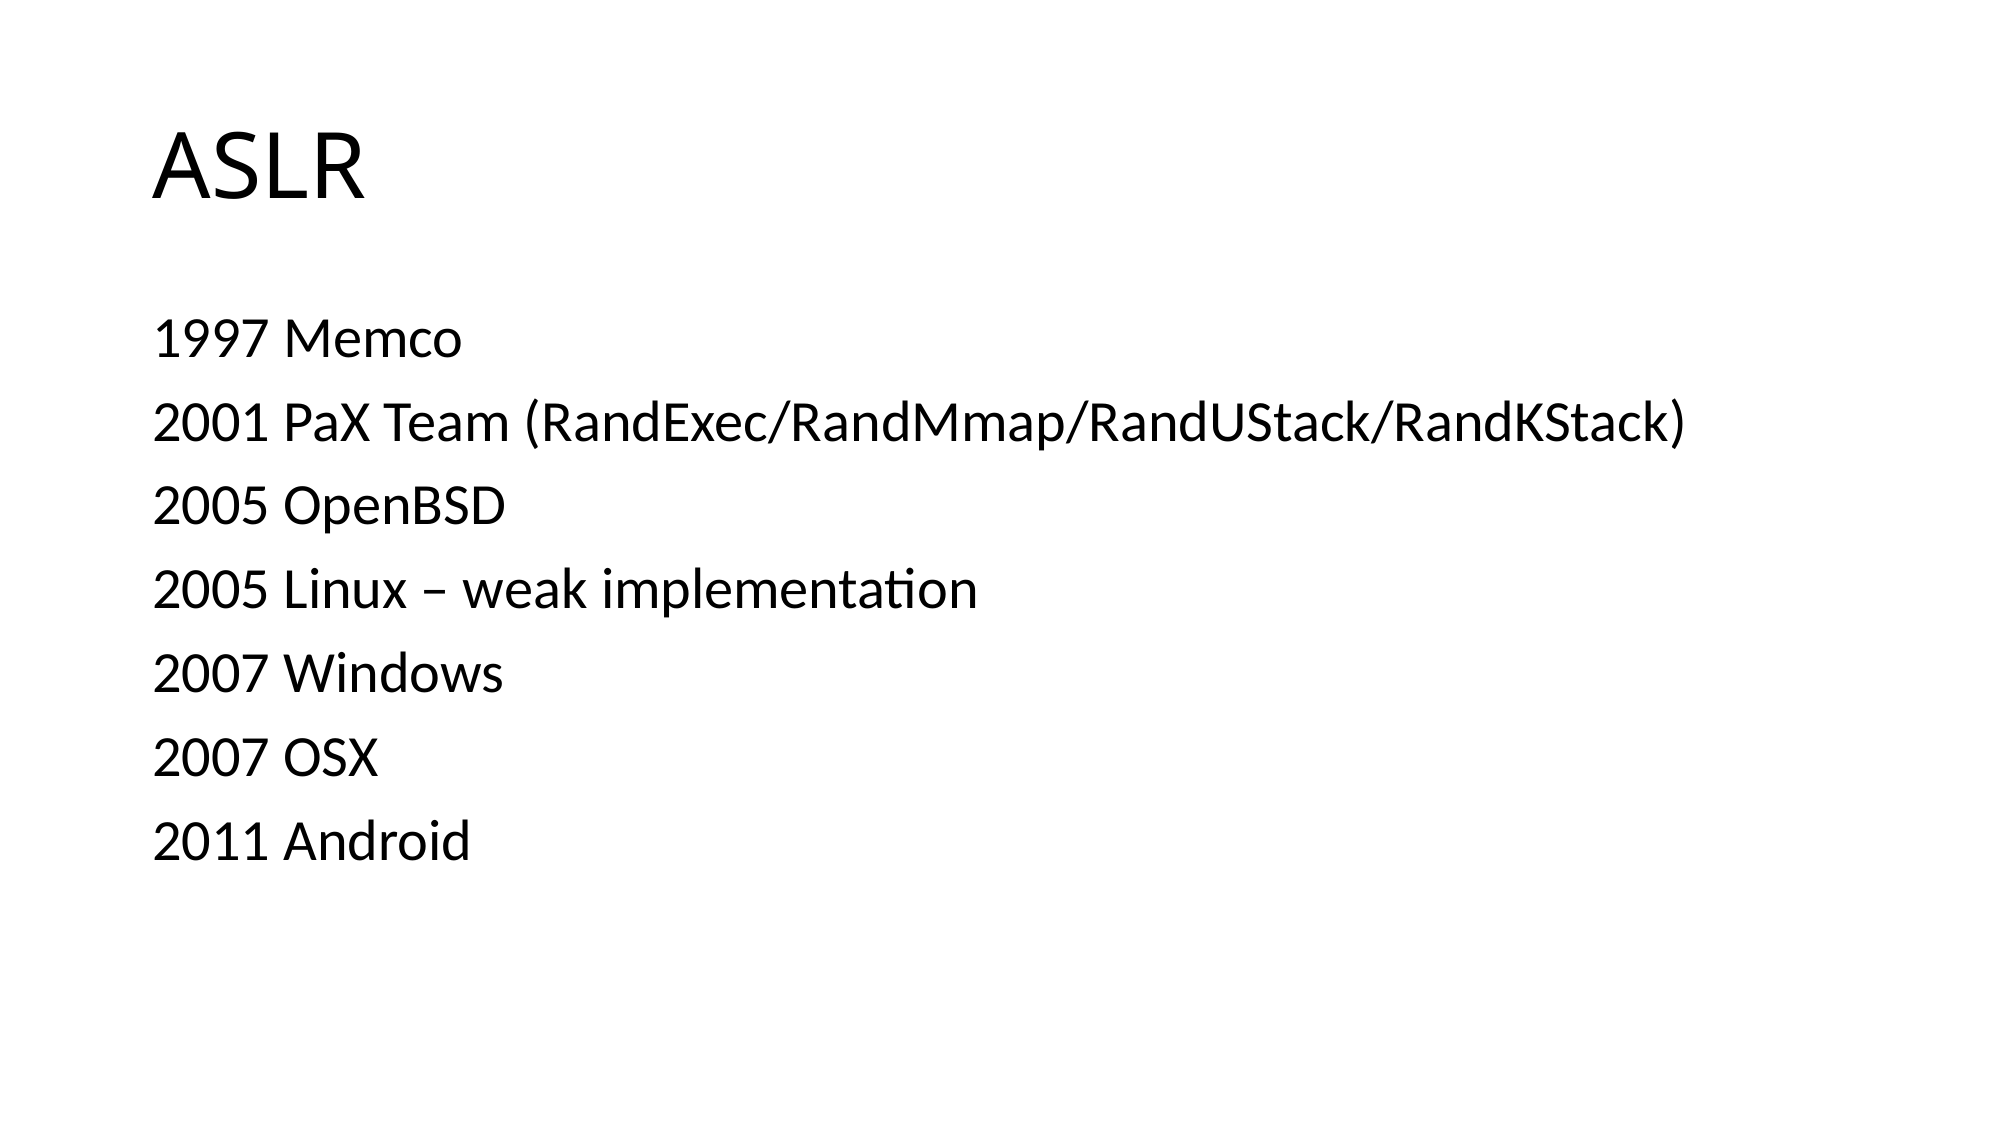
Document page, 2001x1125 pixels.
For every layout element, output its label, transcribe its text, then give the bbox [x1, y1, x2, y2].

title ASLR [137, 59, 1863, 278]
list 1997 Memco 2001 PaX Team (RandExec/RandMmap/RandUStack/RandKStack) 2005 OpenBSD 2005 Linux – weak implementation 2007 Windows 2007 OSX 2011 Android [137, 299, 1863, 1014]
